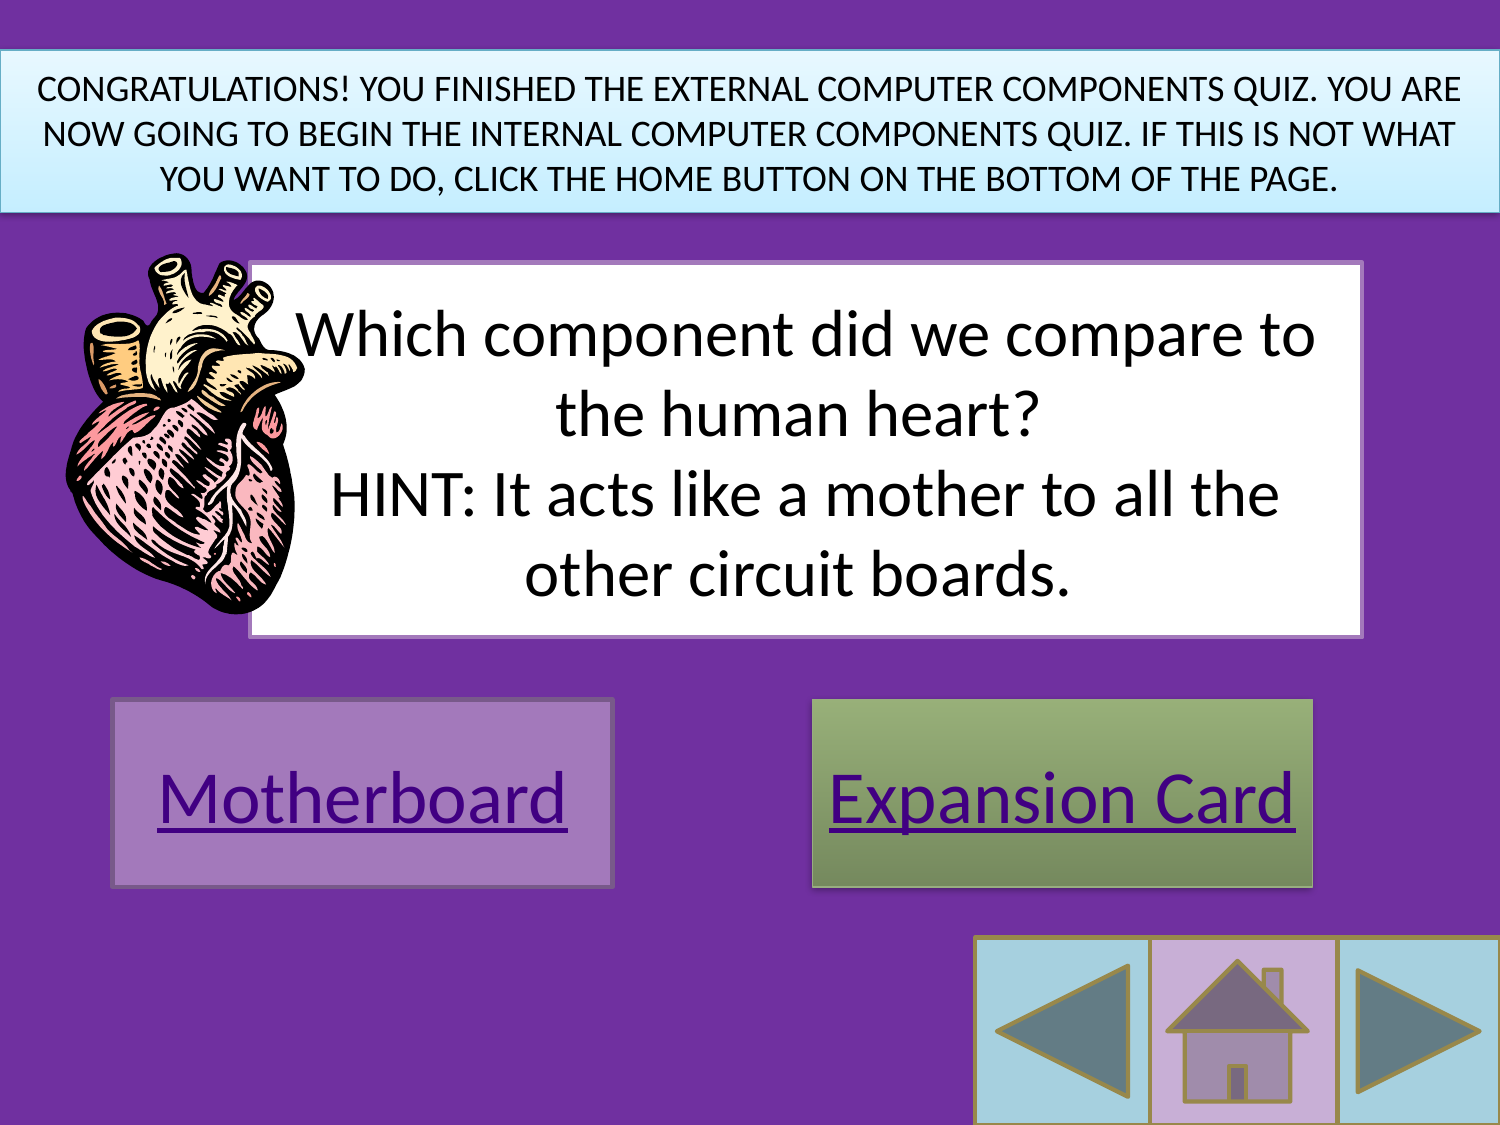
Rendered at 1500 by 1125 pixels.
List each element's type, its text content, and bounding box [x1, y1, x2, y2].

text_box [973, 935, 1152, 1125]
text_box Which component did we compare to the human heart? HINT: It acts like a mother to all the other circuit boards. [248, 260, 1364, 639]
text_box [1152, 935, 1335, 1125]
picture [62, 249, 309, 618]
text_box Motherboard [110, 697, 615, 889]
text_box [1335, 935, 1500, 1125]
text_box Expansion Card [812, 699, 1313, 888]
text_box CONGRATULATIONS! YOU FINISHED THE EXTERNAL COMPUTER COMPONENTS QUIZ. YOU ARE NOW GOING TO BEGIN THE INTERNAL COMPUTER COMPONENTS QUIZ. IF THIS IS NOT WHAT YOU WANT TO DO, CLICK THE HOME BUTTON ON THE BOTTOM OF THE PAGE. [0, 49, 1500, 213]
